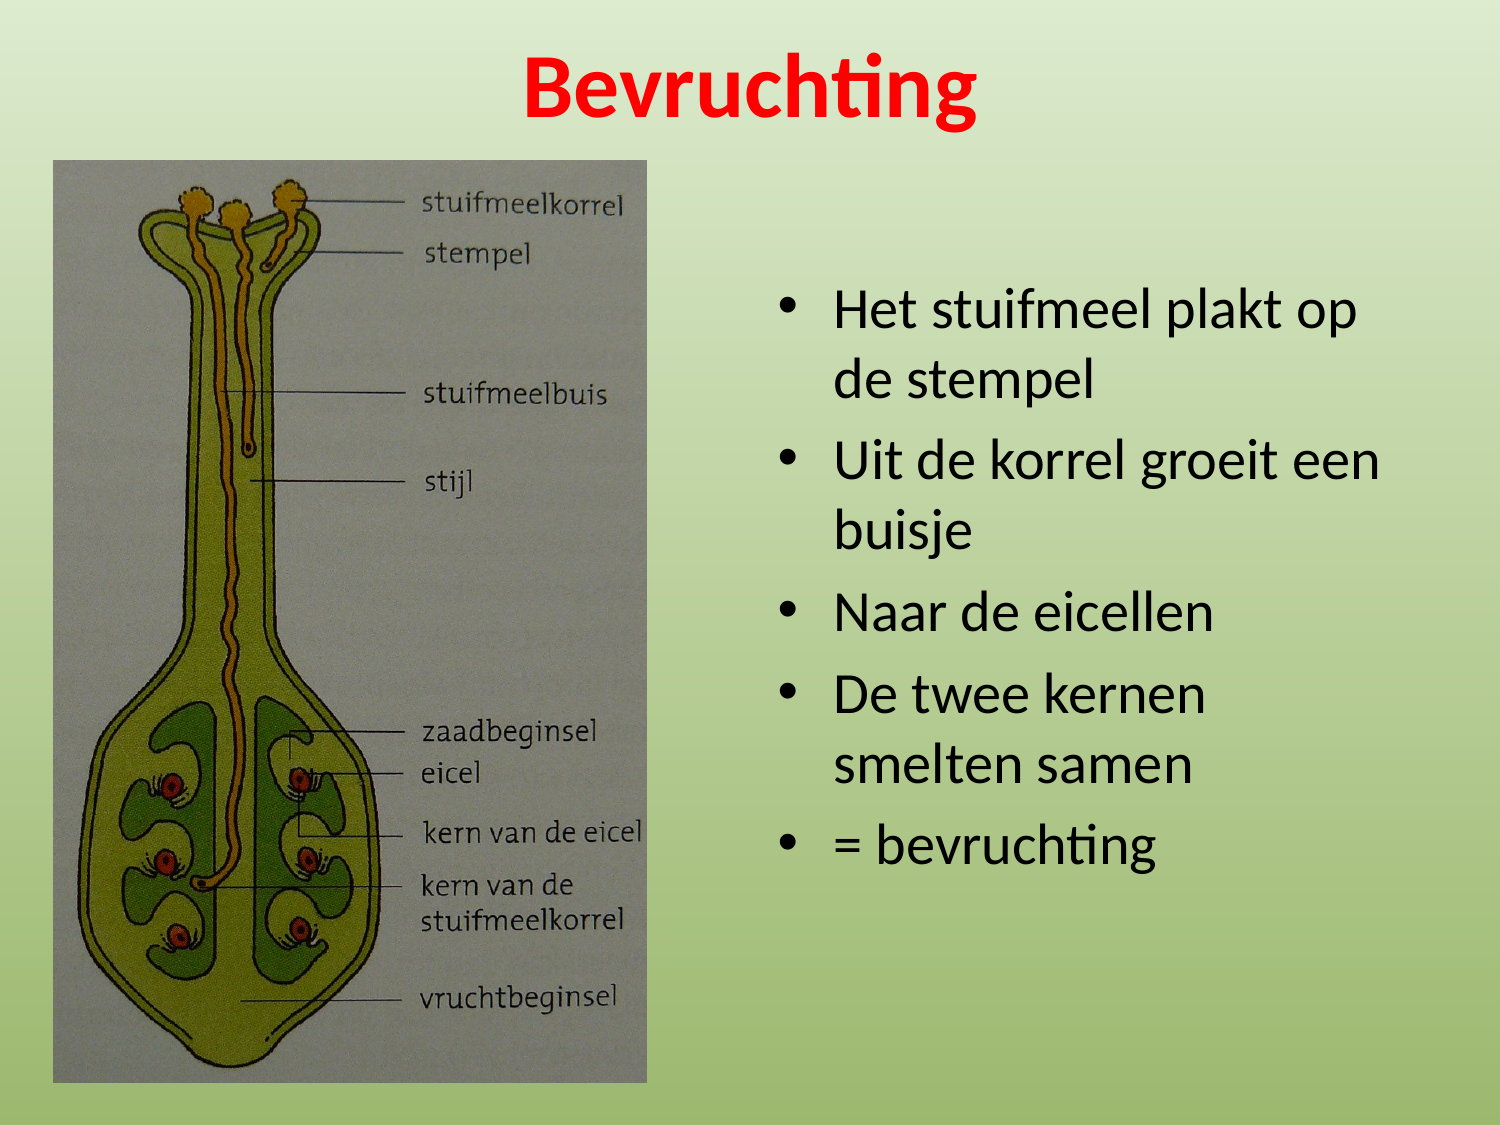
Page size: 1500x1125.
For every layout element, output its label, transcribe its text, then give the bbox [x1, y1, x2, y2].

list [52, 160, 648, 1083]
list Het stuifmeel plakt op de stempel Uit de korrel groeit een buisje Naar de eicellen De twee kernen smelten samen = bevruchting [762, 262, 1425, 1005]
title Bevruchting [75, 0, 1425, 161]
